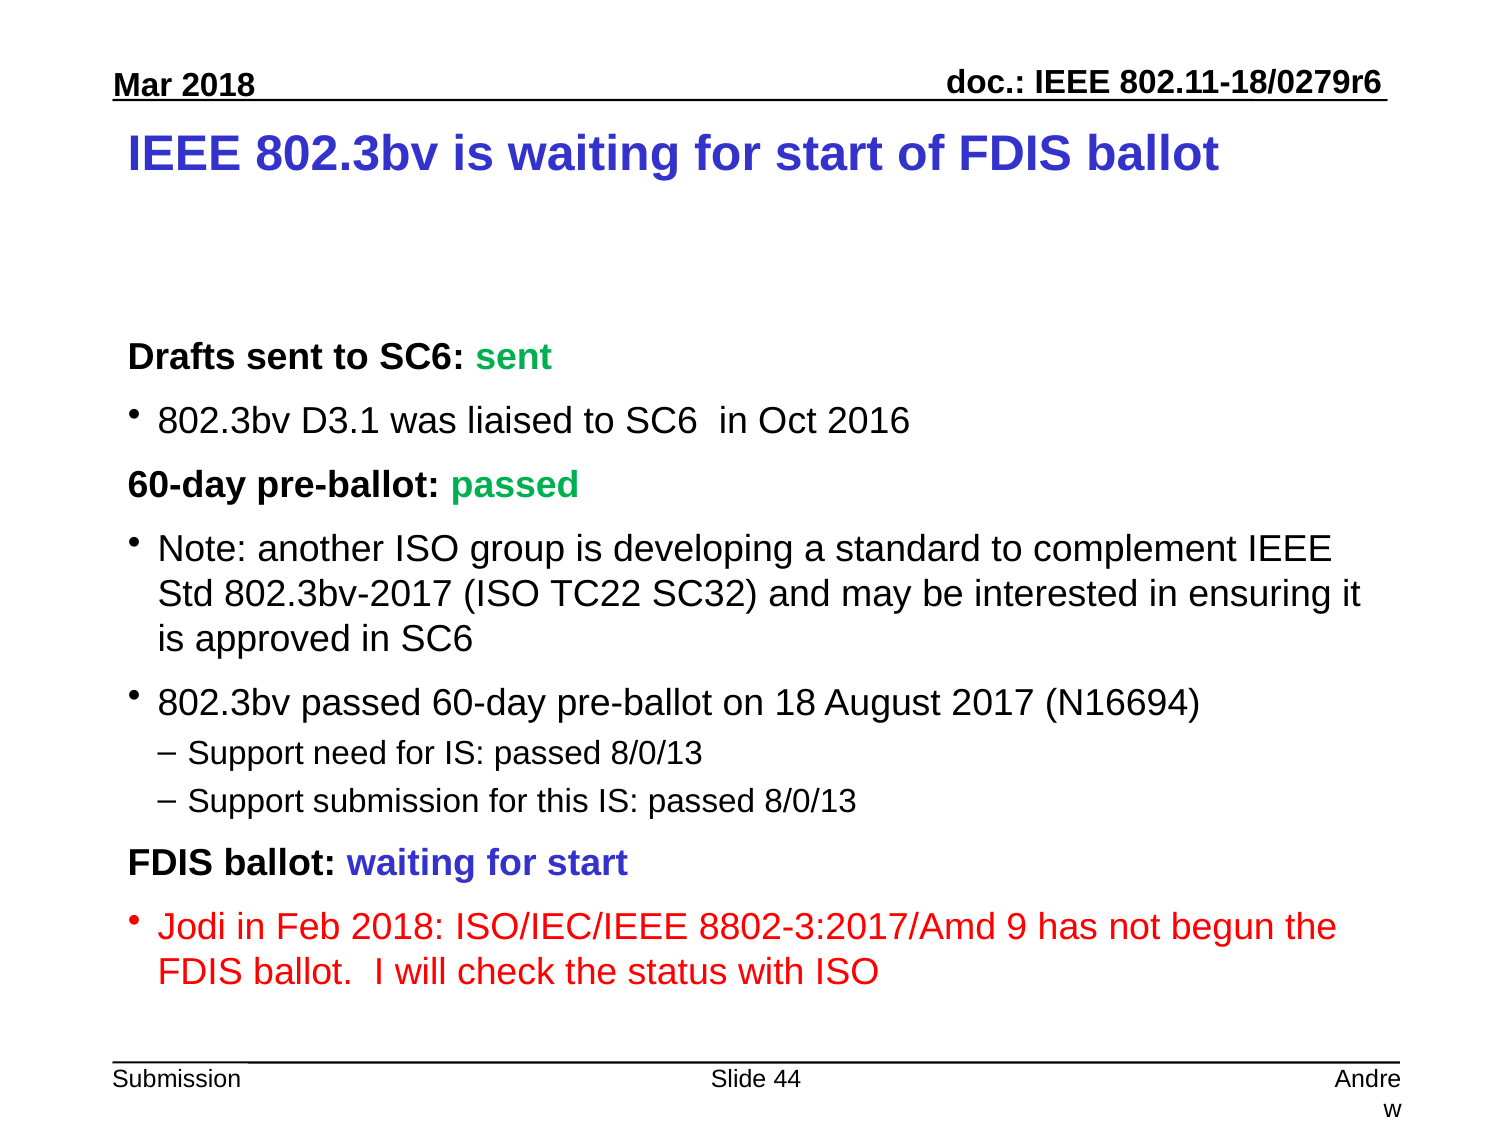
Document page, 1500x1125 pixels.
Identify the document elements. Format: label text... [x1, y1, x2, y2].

list Drafts sent to SC6: sent 802.3bv D3.1 was liaised to SC6 in Oct 2016 60-day pre-ballot: passed Note: another ISO group is developing a standard to complement IEEE Std 802.3bv-2017 (ISO TC22 SC32) and may be interested in ensuring it is approved in SC6 802.3bv passed 60-day pre-ballot on 18 August 2017 (N16694) Support need for IS: passed 8/0/13 Support submission for this IS: passed 8/0/13 FDIS ballot: waiting for start Jodi in Feb 2018: ISO/IEC/IEEE 8802-3:2017/Amd 9 has not begun the FDIS ballot. I will check the status with ISO [112, 324, 1388, 1000]
title IEEE 802.3bv is waiting for start of FDIS ballot [112, 112, 1388, 288]
slide_number Slide 44 [709, 1061, 803, 1093]
footer Andrew Myles, Cisco [1320, 1061, 1402, 1093]
